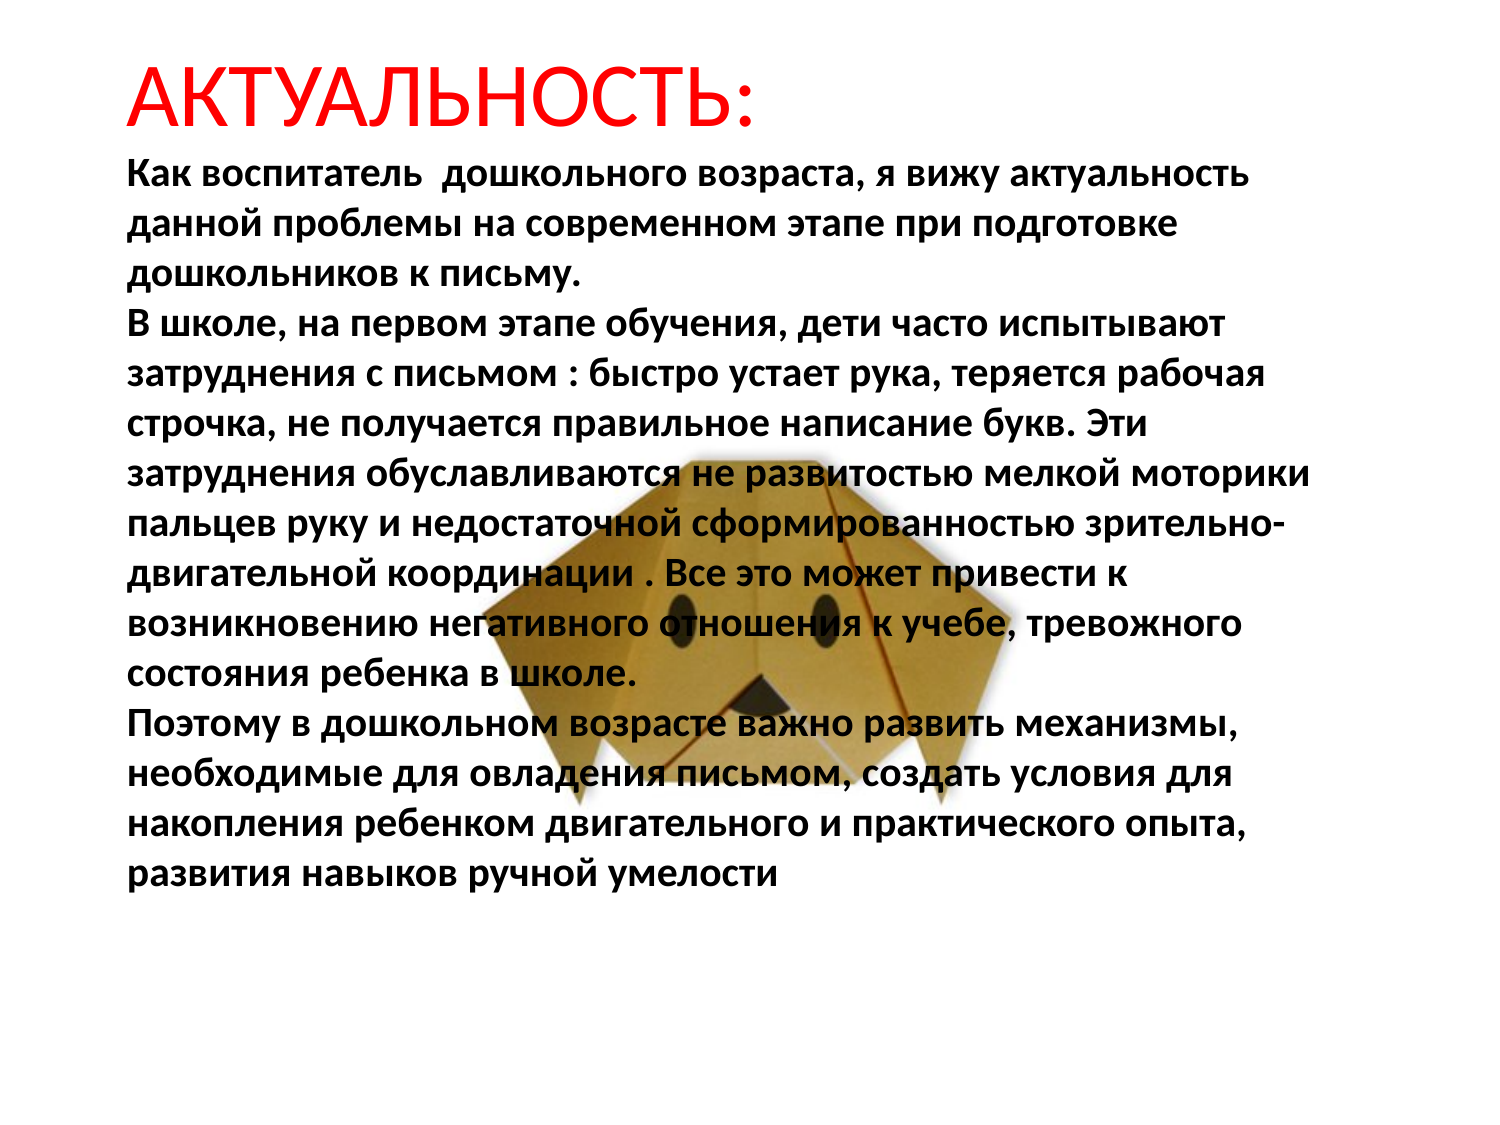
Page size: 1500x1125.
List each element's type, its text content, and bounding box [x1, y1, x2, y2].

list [465, 434, 1035, 834]
text_box АКТУАЛЬНОСТЬ: Как воспитатель дошкольного возраста, я вижу актуальность данной проблемы на современном этапе при подготовке дошкольников к письму. В школе, на первом этапе обучения, дети часто испытывают затруднения с письмом : быстро устает рука, теряется рабочая строчка, не получается правильное написание букв. Эти затруднения обуславливаются не развитостью мелкой моторики пальцев руку и недостаточной сформированностью зрительно-двигательной координации . Все это может привести к возникновению негативного отношения к учебе, тревожного состояния ребенка в школе. Поэтому в дошкольном возрасте важно развить механизмы, необходимые для овладения письмом, создать условия для накопления ребенком двигательного и практического опыта, развития навыков ручной умелости [112, 27, 1356, 903]
